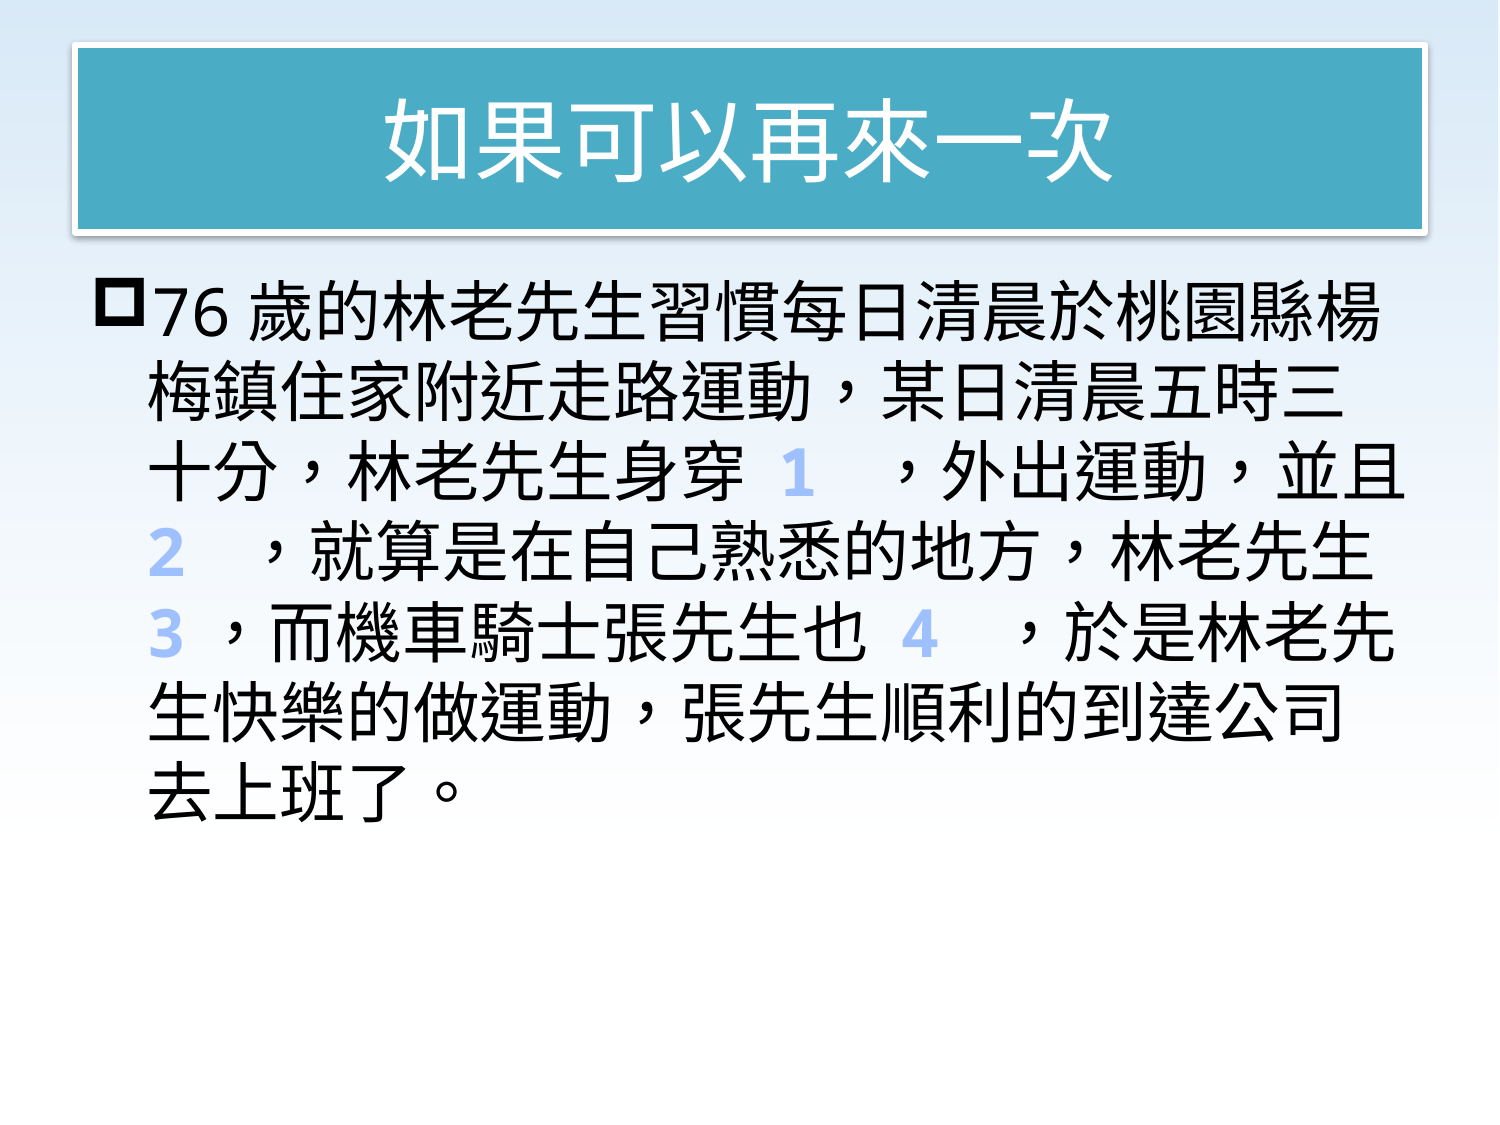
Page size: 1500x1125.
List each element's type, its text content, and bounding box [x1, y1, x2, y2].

picture [0, 0, 1500, 1125]
list 76歲的林老先生習慣每日清晨於桃園縣楊梅鎮住家附近走路運動，某日清晨五時三十分，林老先生身穿 1 ，外出運動，並且 2 ，就算是在自己熟悉的地方，林老先生 3，而機車騎士張先生也 4 ，於是林老先生快樂的做運動，張先生順利的到達公司去上班了。 [75, 262, 1425, 1005]
title 如果可以再來一次 [72, 42, 1428, 236]
